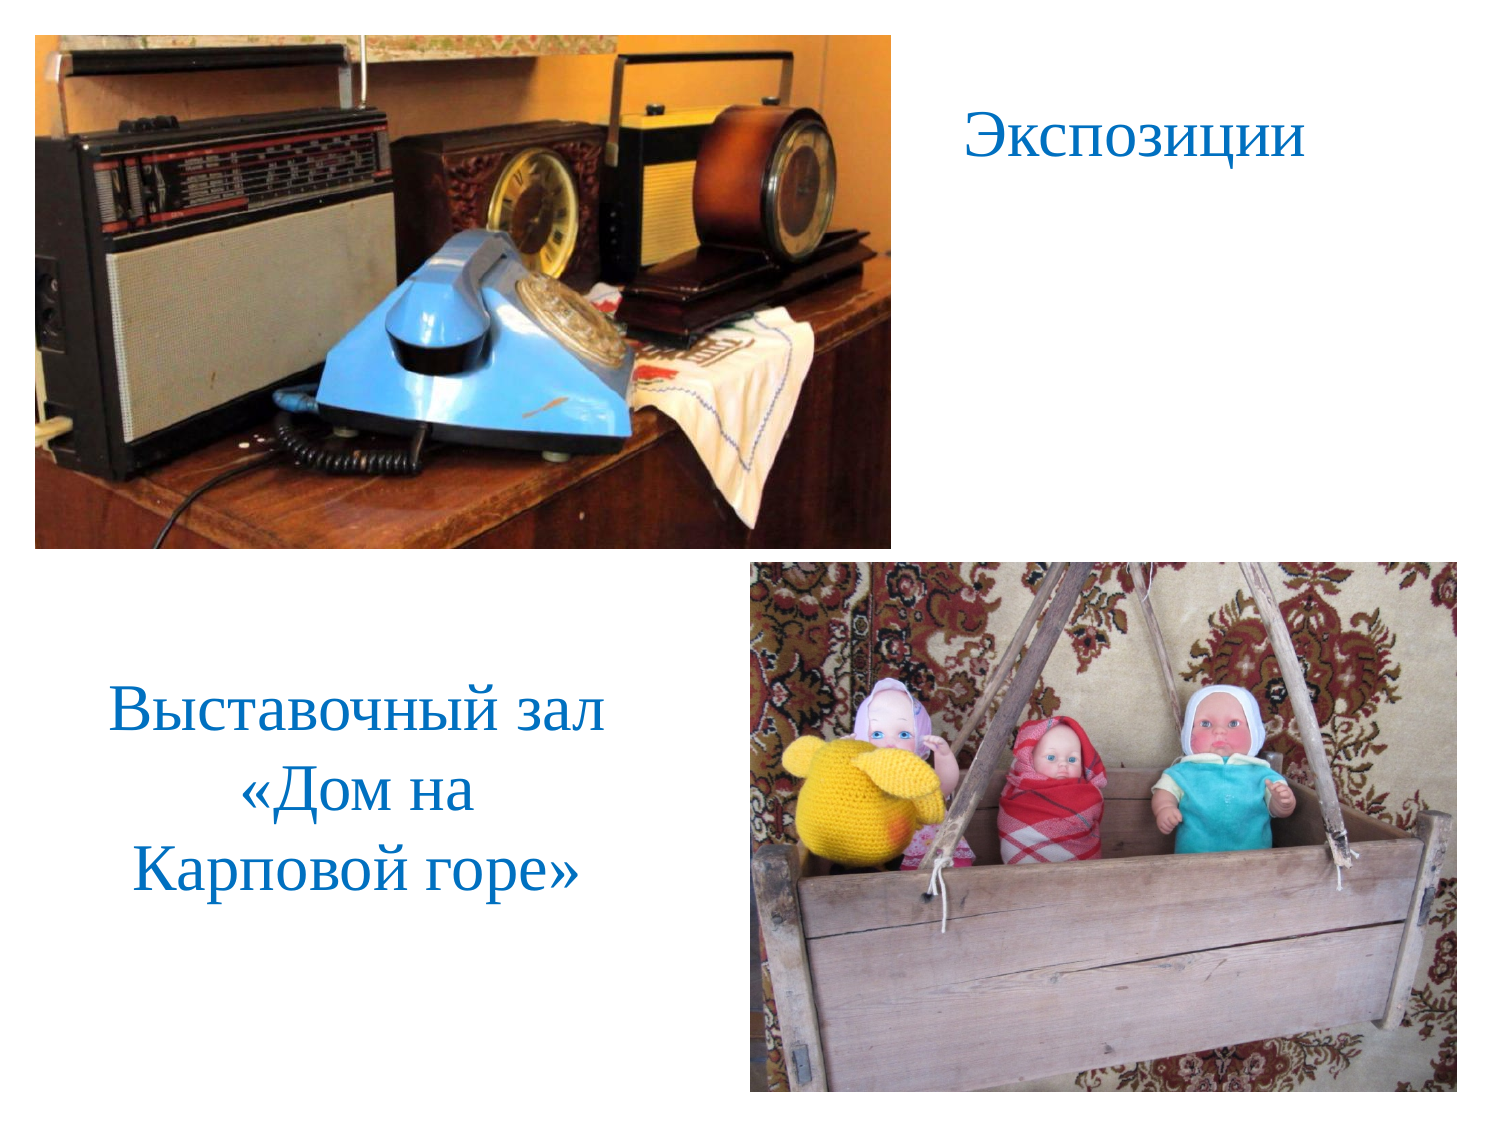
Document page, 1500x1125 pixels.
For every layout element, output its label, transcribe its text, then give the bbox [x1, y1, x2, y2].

picture [34, 34, 891, 549]
picture [749, 562, 1457, 1093]
text_box Экспозиции [949, 81, 1371, 177]
text_box Выставочный зал «Дом на Карповой горе» [82, 656, 633, 911]
